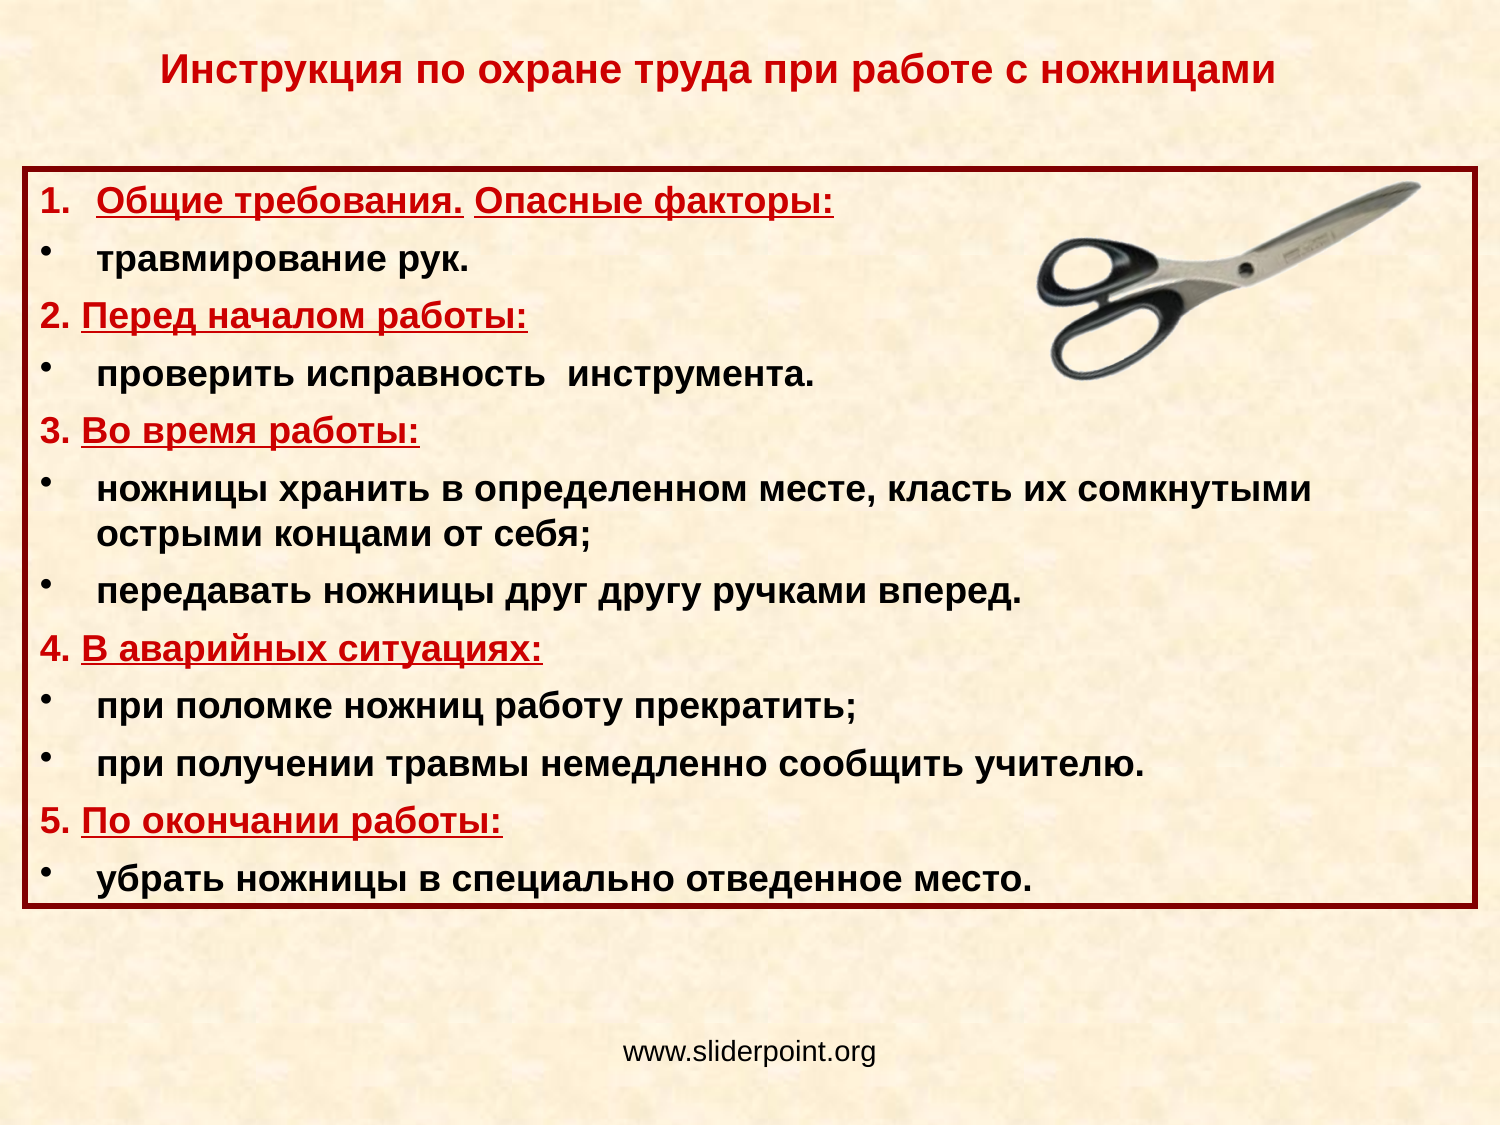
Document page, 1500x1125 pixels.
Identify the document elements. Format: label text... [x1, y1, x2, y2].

text_box Общие требования. Опасные факторы: травмирование рук. 2. Перед началом работы: проверить исправность инструмента. 3. Во время работы: ножницы хранить в определенном месте, класть их сомкнутыми острыми концами от себя; передавать ножницы друг другу ручками вперед. 4. В аварийных ситуациях: при поломке ножниц работу прекратить; при получении травмы немедленно сообщить учителю. 5. По окончании работы: убрать ножницы в специально отведенное место. [24, 168, 1475, 907]
text_box Инструкция по охране труда при работе с ножницами [112, 34, 1325, 100]
picture [0, 0, 1500, 1125]
footer www.sliderpoint.org [512, 1024, 988, 1103]
